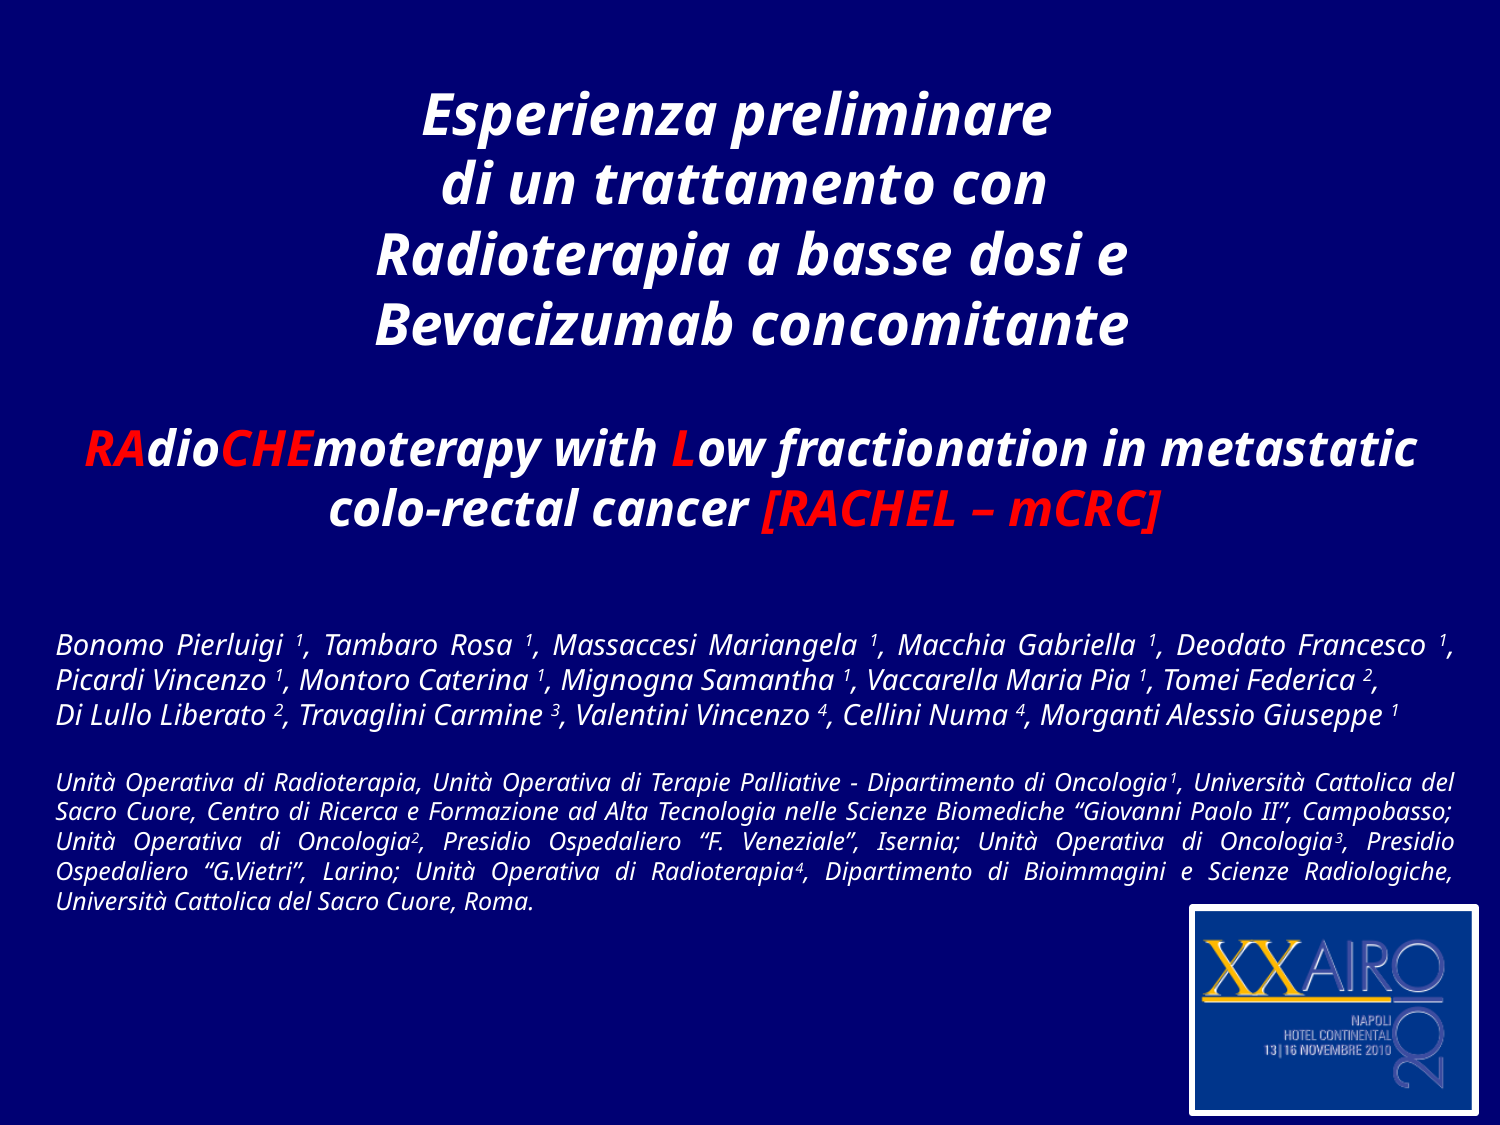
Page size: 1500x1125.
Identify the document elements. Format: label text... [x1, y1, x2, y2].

picture [1194, 910, 1474, 1111]
title Esperienza preliminare di un trattamento con Radioterapia a basse dosi e Bevacizumab concomitante RAdioCHEmoterapy with Low fractionation in metastatic colo-rectal cancer [RACHEL – mCRC] [9, 24, 1481, 599]
text_box Bonomo Pierluigi 1, Tambaro Rosa 1, Massaccesi Mariangela 1, Macchia Gabriella 1, Deodato Francesco 1, Picardi Vincenzo 1, Montoro Caterina 1, Mignogna Samantha 1, Vaccarella Maria Pia 1, Tomei Federica 2, Di Lullo Liberato 2, Travaglini Carmine 3, Valentini Vincenzo 4, Cellini Numa 4, Morganti Alessio Giuseppe 1 Unità Operativa di Radioterapia, Unità Operativa di Terapie Palliative - Dipartimento di Oncologia1, Università Cattolica del Sacro Cuore, Centro di Ricerca e Formazione ad Alta Tecnologia nelle Scienze Biomediche “Giovanni Paolo II”, Campobasso; Unità Operativa di Oncologia2, Presidio Ospedaliero “F. Veneziale”, Isernia; Unità Operativa di Oncologia3, Presidio Ospedaliero “G.Vietri”, Larino; Unità Operativa di Radioterapia4, Dipartimento di Bioimmagini e Scienze Radiologiche, Università Cattolica del Sacro Cuore, Roma. [40, 618, 1470, 924]
